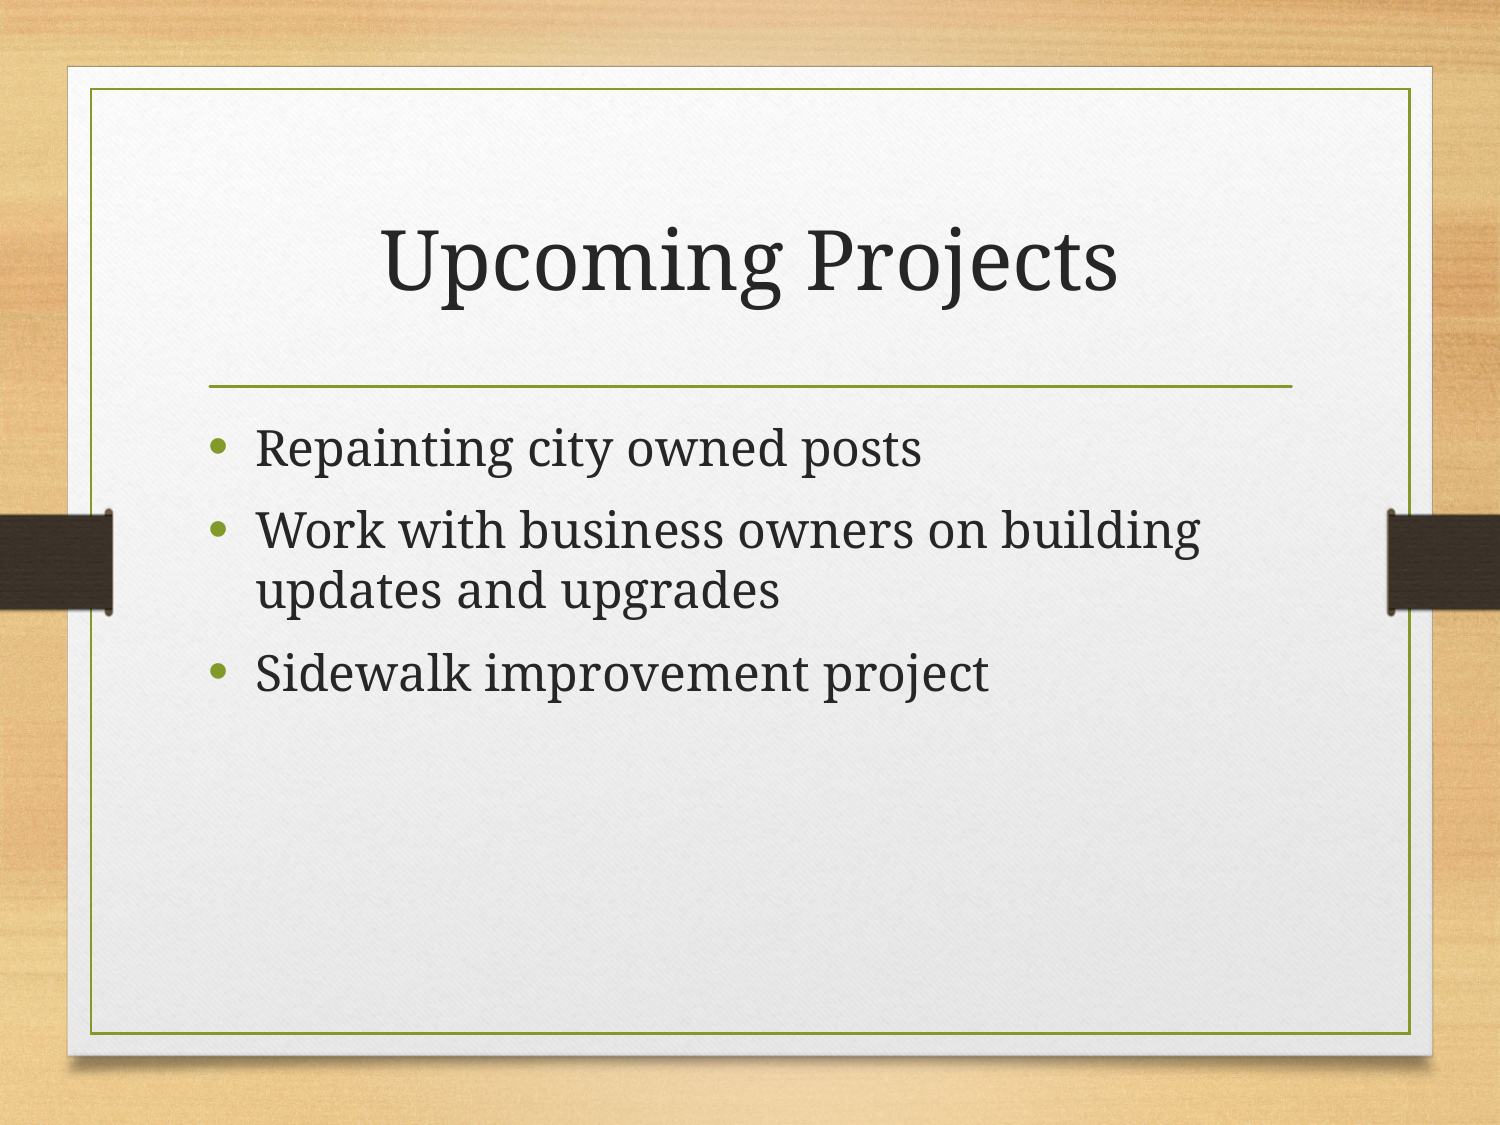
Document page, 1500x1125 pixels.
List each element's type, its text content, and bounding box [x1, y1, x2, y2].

picture [0, 0, 1500, 1125]
list Repainting city owned posts Work with business owners on building updates and upgrades Sidewalk improvement project [193, 408, 1309, 974]
title Upcoming Projects [193, 150, 1309, 365]
